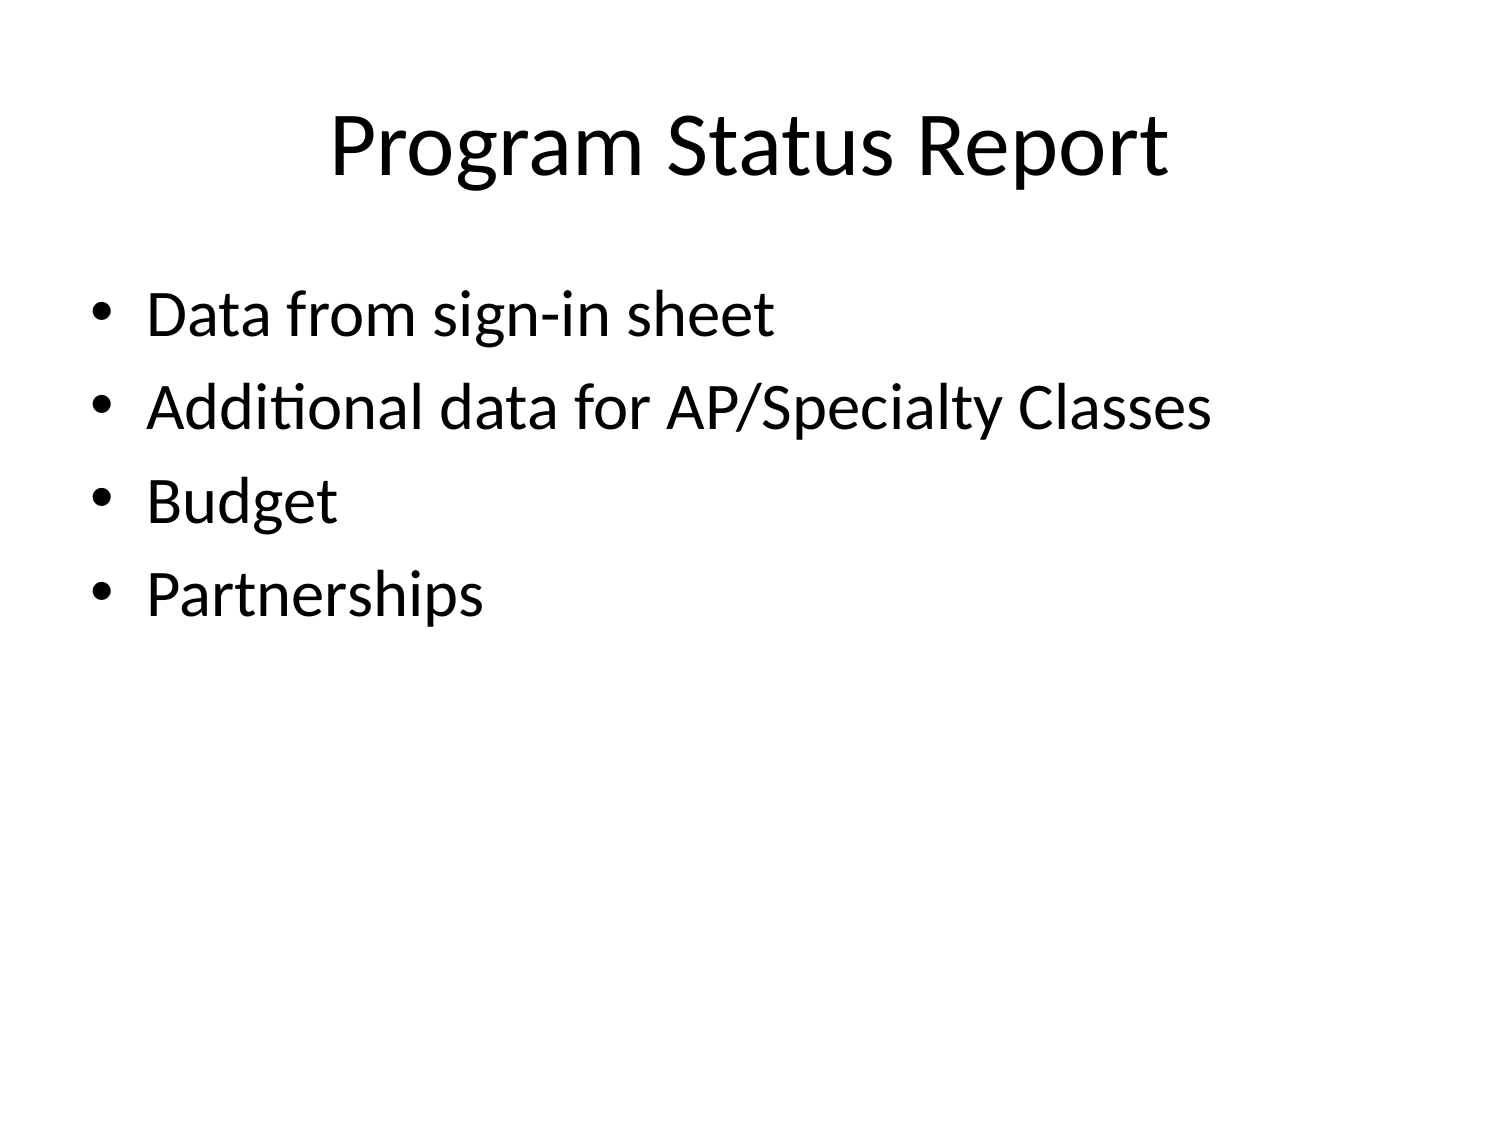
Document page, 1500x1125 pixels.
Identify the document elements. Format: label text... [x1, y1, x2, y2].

title Program Status Report [75, 45, 1425, 233]
list Data from sign-in sheet Additional data for AP/Specialty Classes Budget Partnerships [75, 262, 1425, 1005]
